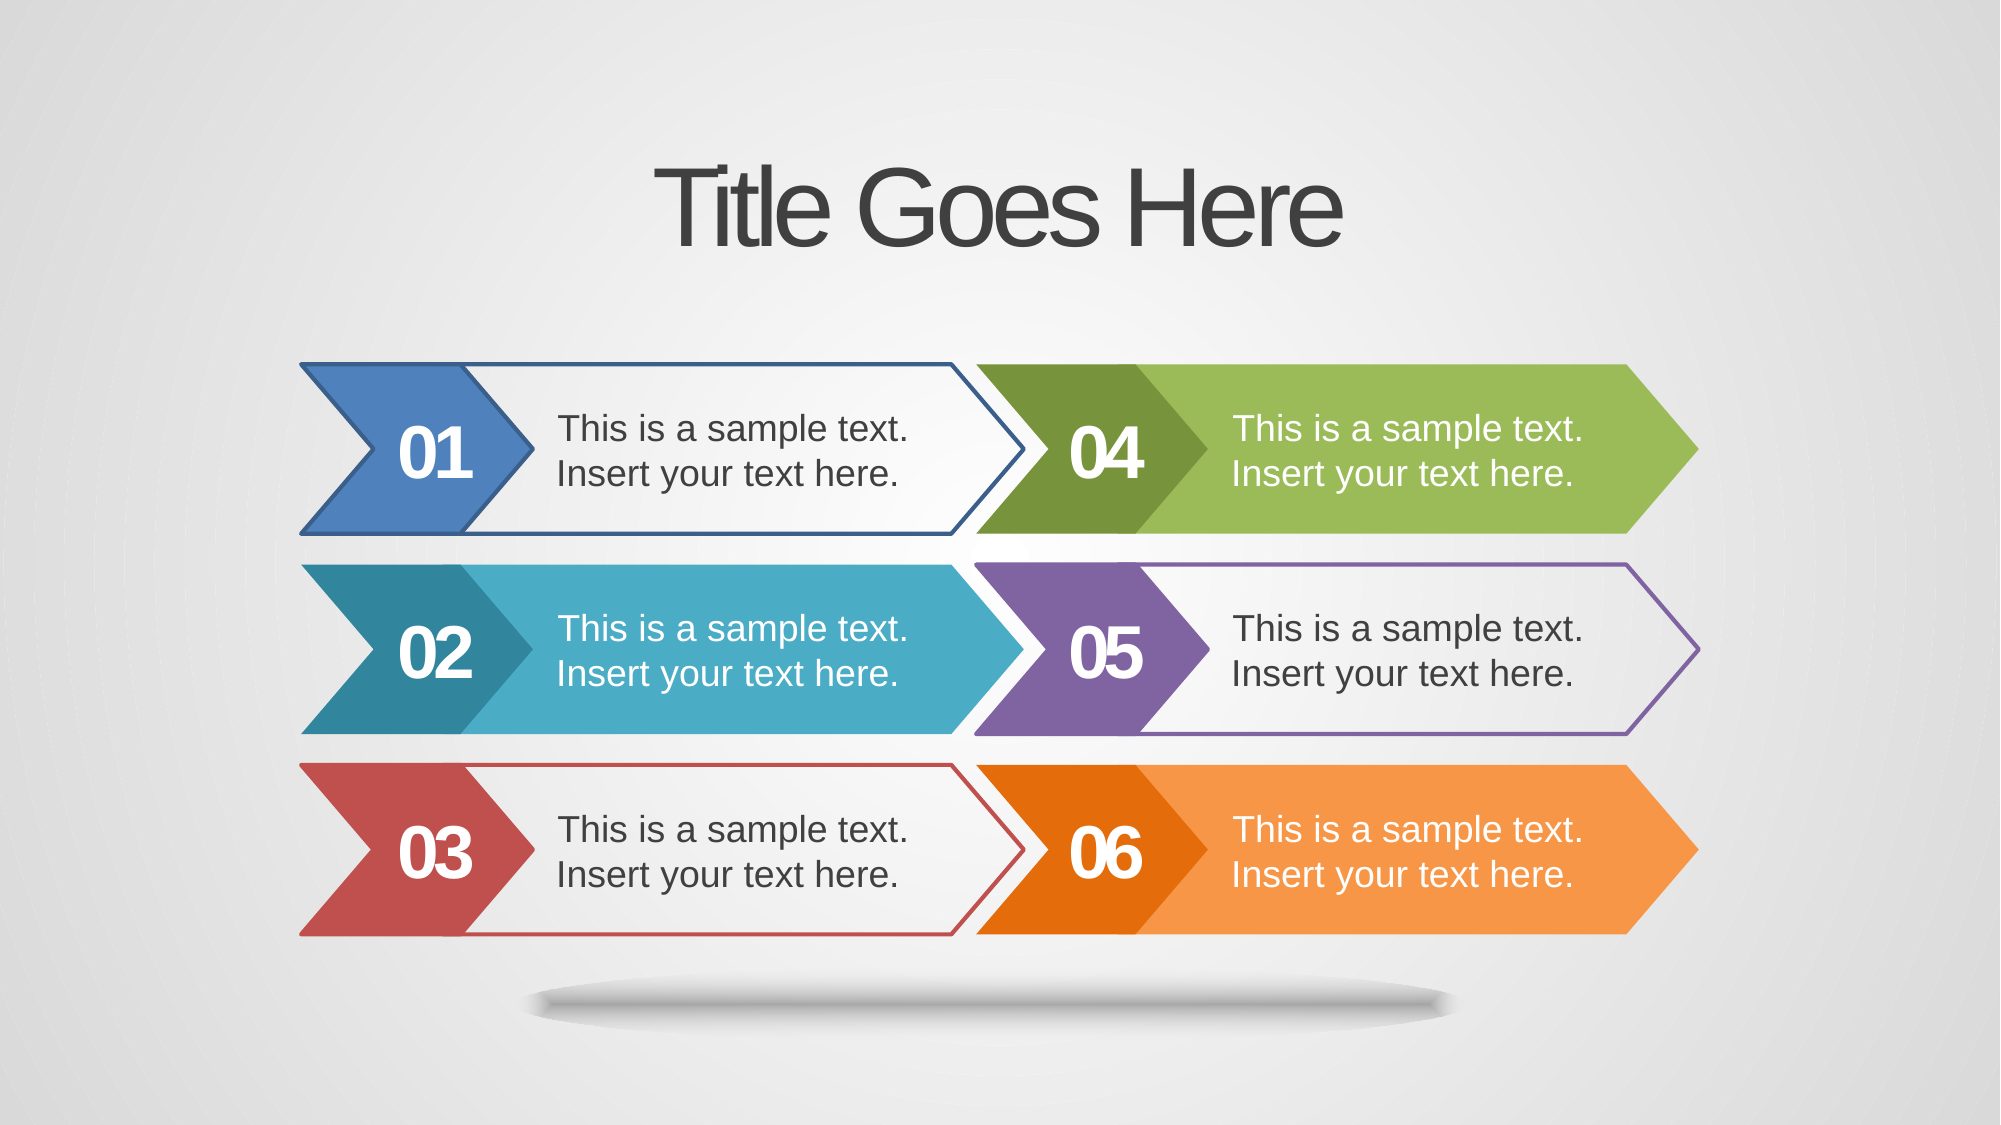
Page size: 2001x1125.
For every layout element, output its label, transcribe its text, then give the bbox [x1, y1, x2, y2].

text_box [975, 564, 1699, 735]
text_box Title Goes Here [608, 126, 1392, 276]
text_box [300, 564, 973, 735]
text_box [300, 363, 974, 534]
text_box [300, 764, 974, 935]
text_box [975, 363, 1699, 534]
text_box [975, 764, 1699, 935]
text_box [513, 965, 1468, 1043]
